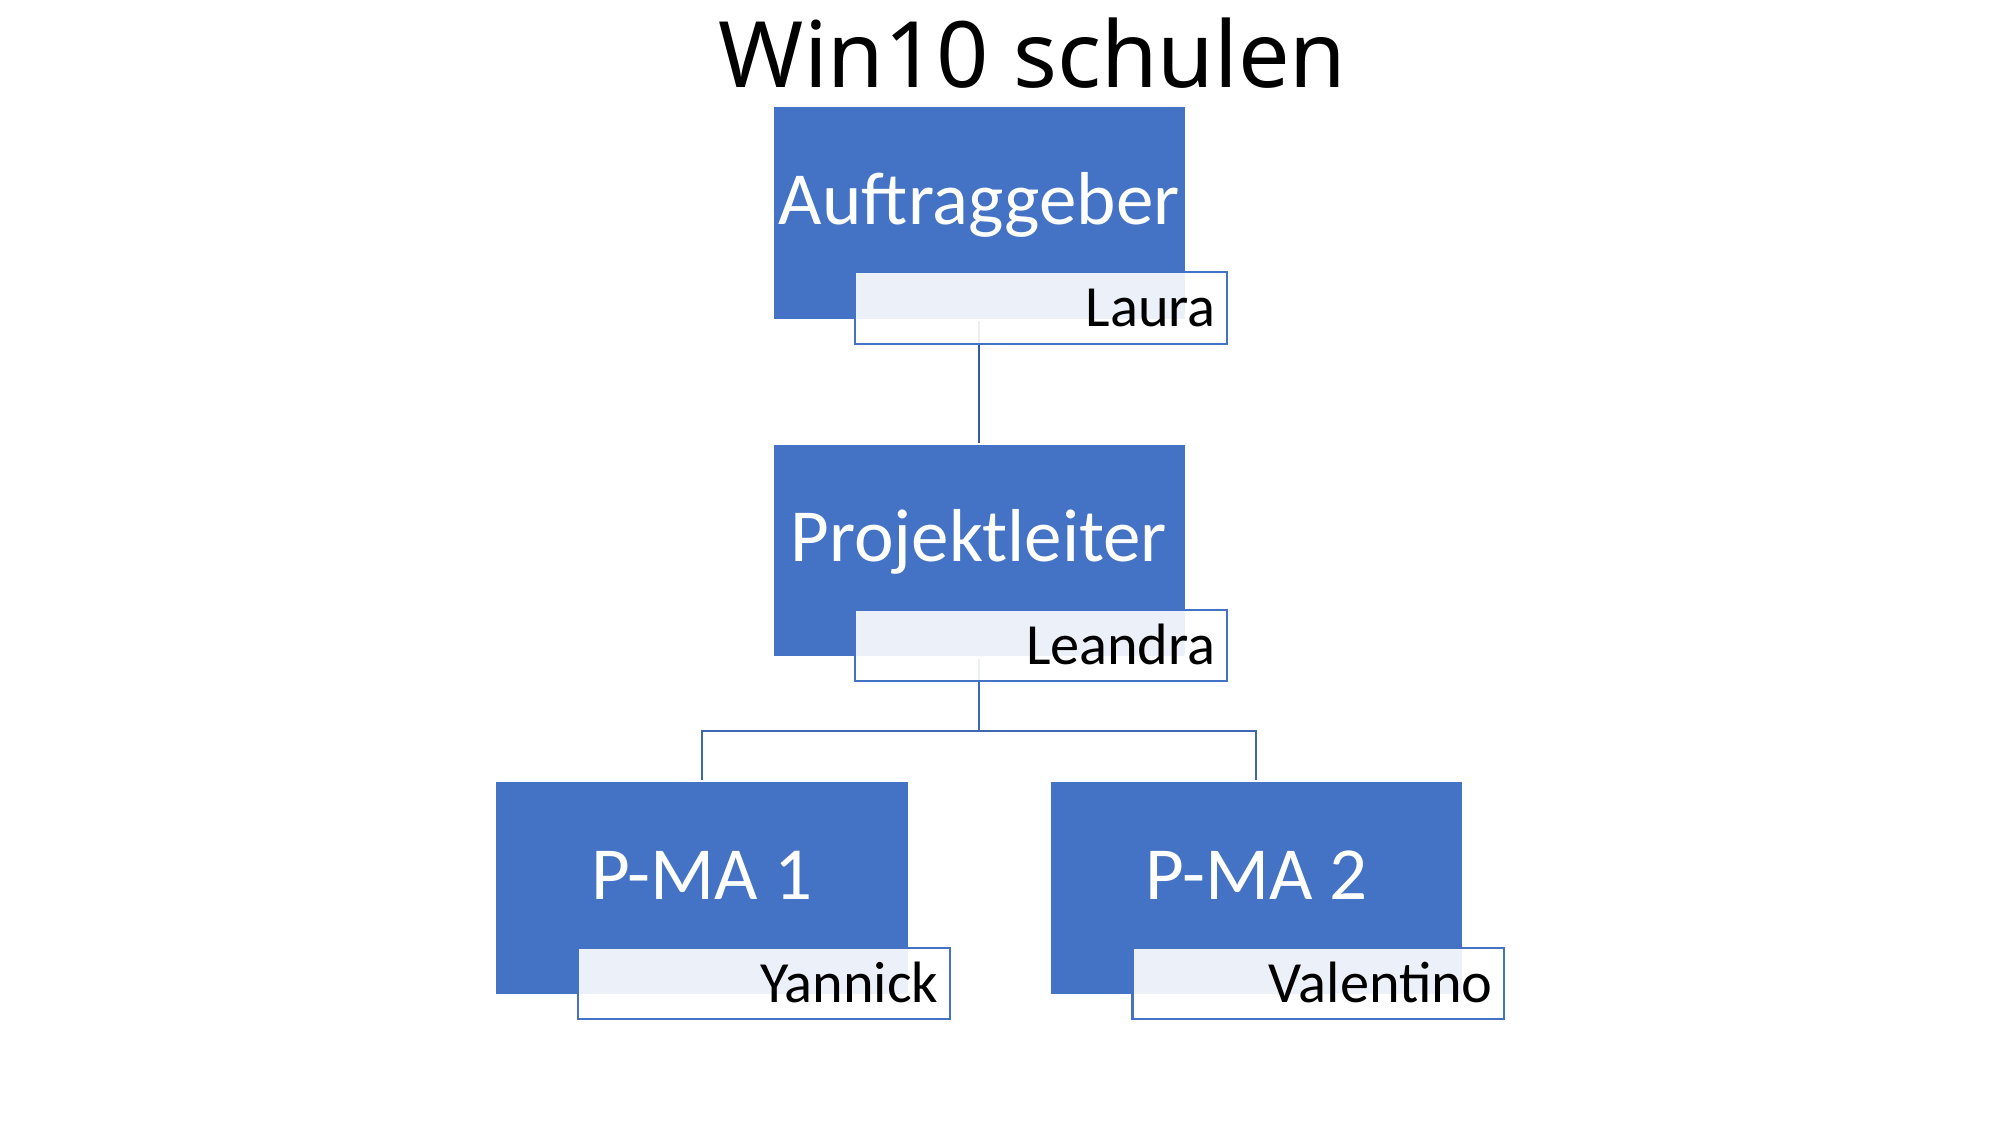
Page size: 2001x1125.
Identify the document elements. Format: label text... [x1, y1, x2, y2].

title Win10 schulen [703, 0, 2000, 167]
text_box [384, 105, 1616, 1020]
